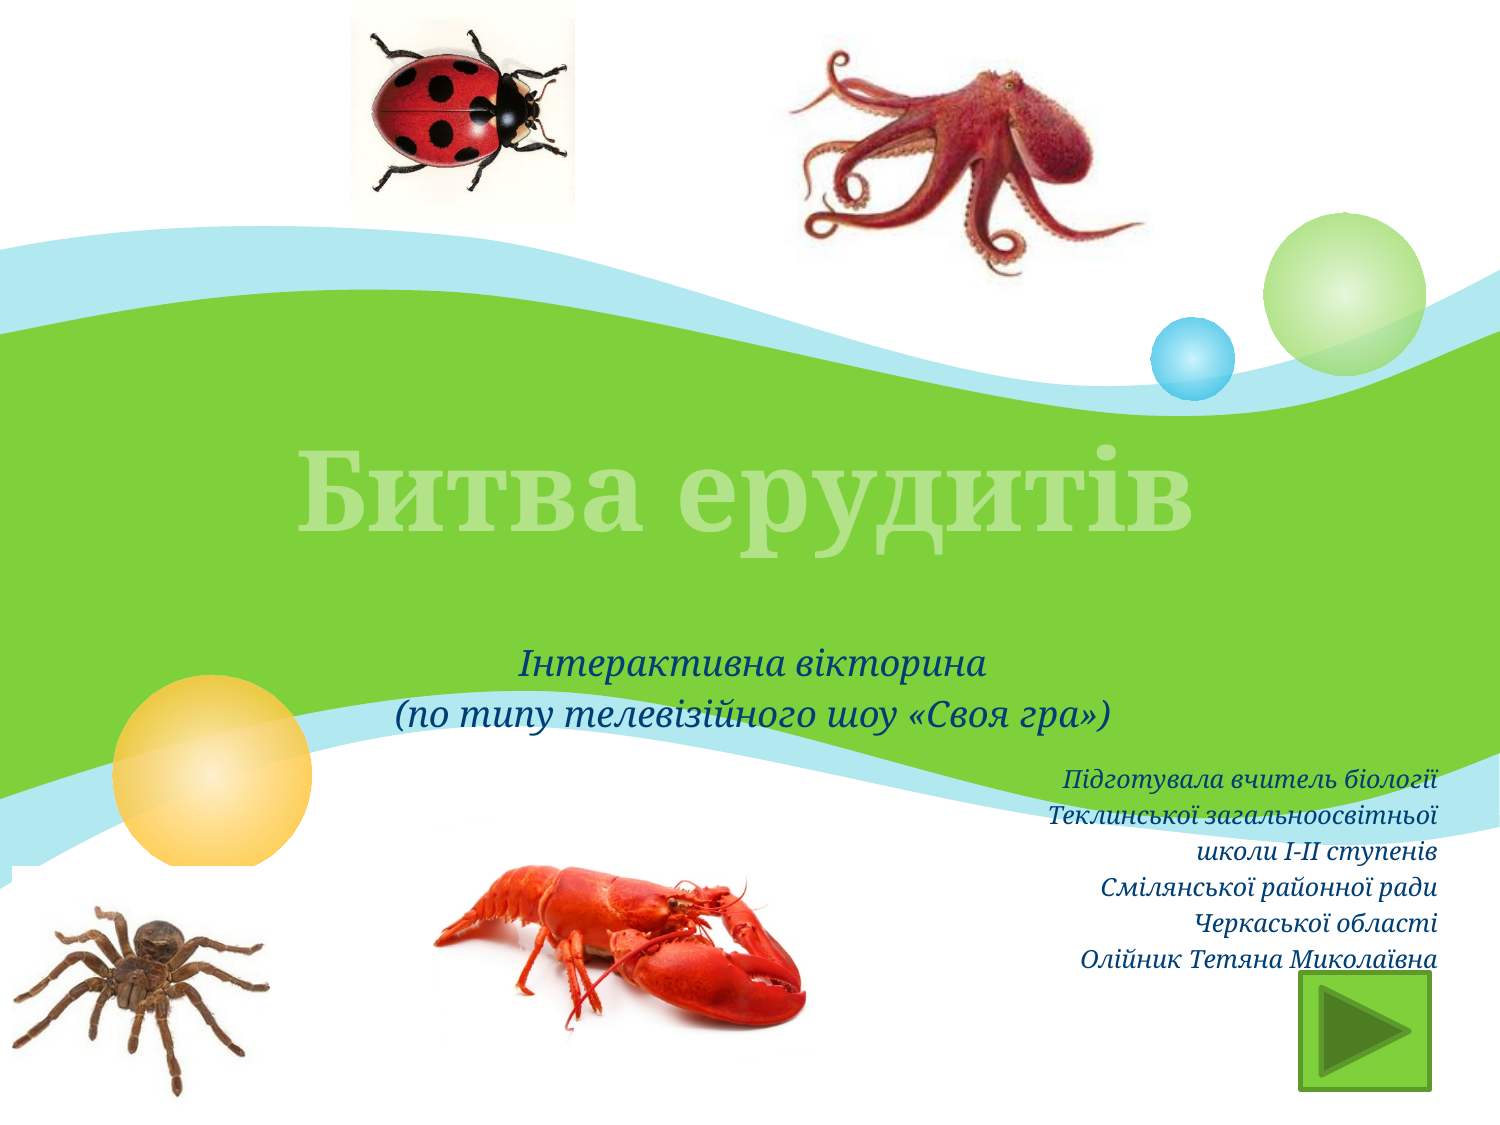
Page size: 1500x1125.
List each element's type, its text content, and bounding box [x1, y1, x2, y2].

text_box [1298, 970, 1432, 1092]
title Битва ерудитів [46, 351, 1445, 622]
text_box Підготувала вчитель біології Теклинської загальноосвітньої школи І-ІІ ступенів Смілянської районної ради Черкаської області Олійник Тетяна Миколаївна [749, 750, 1453, 985]
picture [12, 865, 270, 1124]
picture [773, 34, 1154, 295]
picture [351, 0, 575, 223]
subtitle Інтерактивна вікторина (по типу телевізійного шоу «Своя гра») [11, 632, 1494, 743]
picture [433, 819, 816, 1060]
